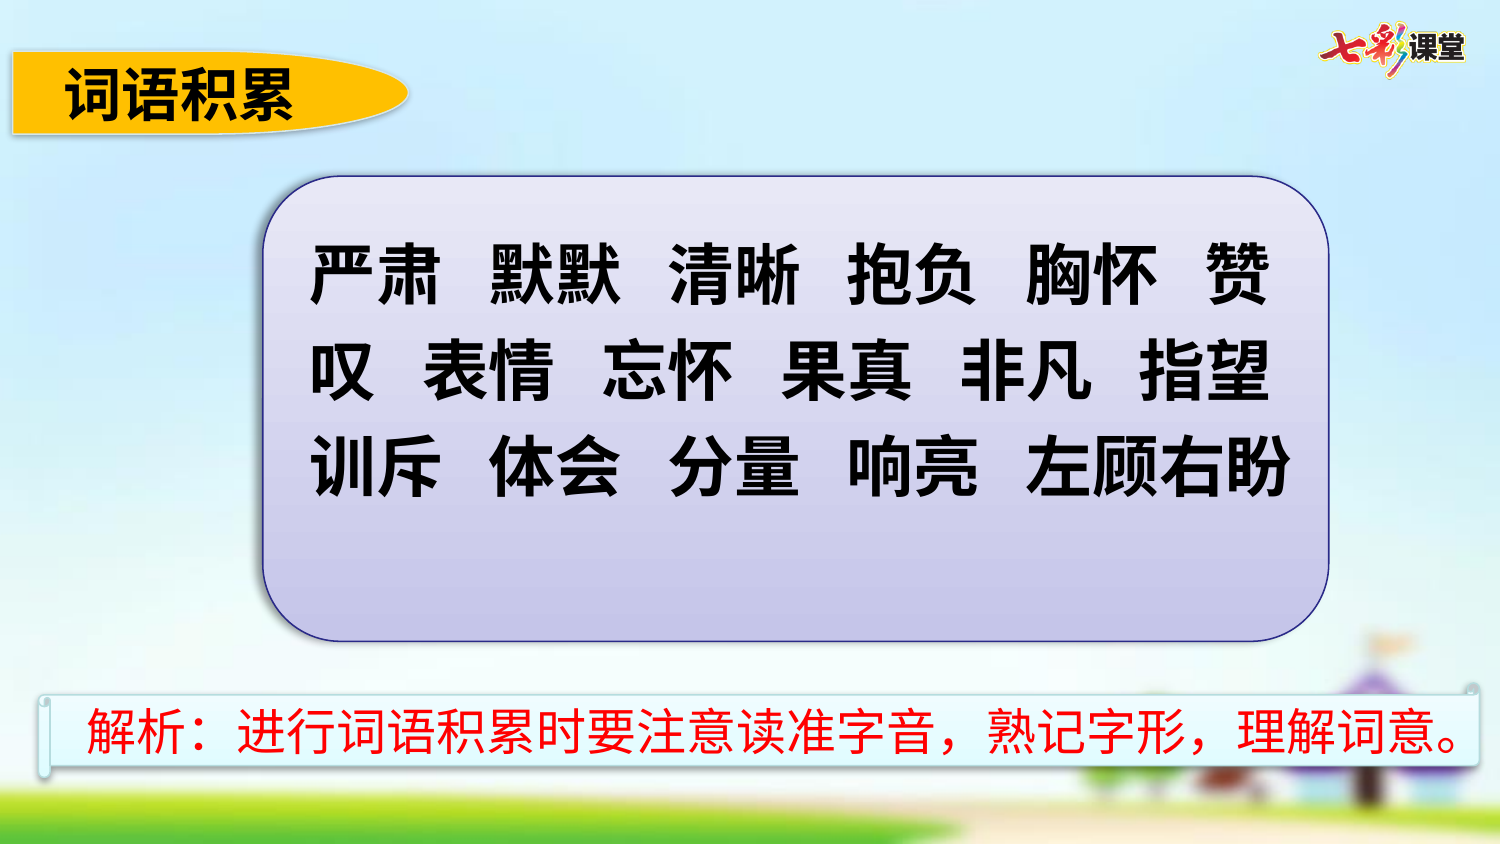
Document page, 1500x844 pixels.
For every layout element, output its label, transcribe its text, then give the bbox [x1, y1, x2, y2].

text_box [261, 175, 1330, 643]
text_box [0, 50, 409, 135]
text_box 严肃 默默 清晰 抱负 胸怀 赞叹 表情 忘怀 果真 非凡 指望 训斥 体会 分量 响亮 左顾右盼 [295, 209, 1329, 512]
picture [0, 0, 1500, 844]
text_box 解析：进行词语积累时要注意读准字音，熟记字形，理解词意。 [37, 682, 1481, 779]
